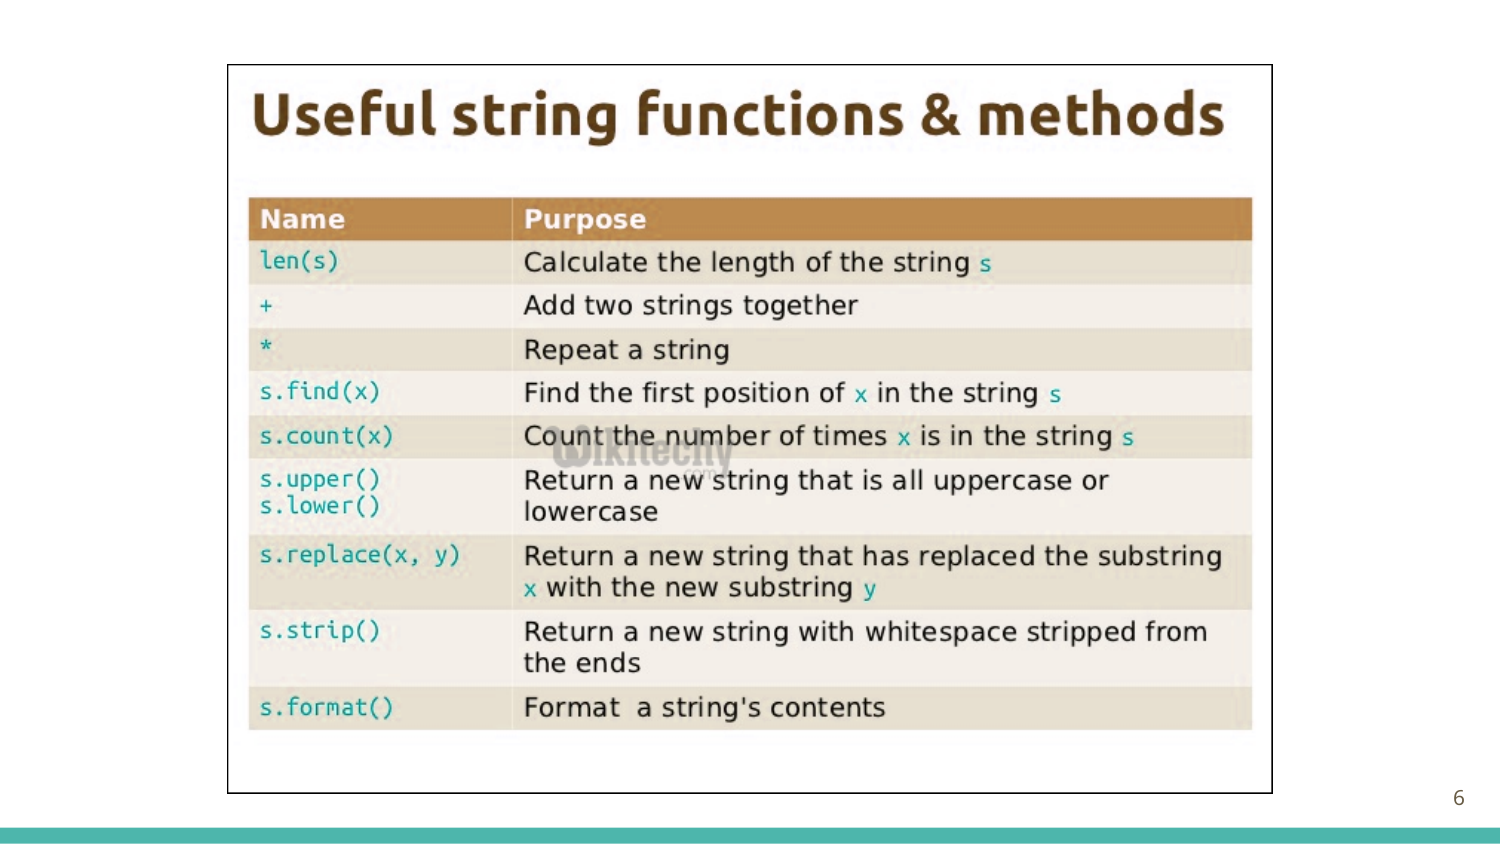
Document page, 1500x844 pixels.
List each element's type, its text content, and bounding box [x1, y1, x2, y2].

picture [226, 63, 1273, 795]
slide_number ‹#› [1389, 764, 1480, 830]
